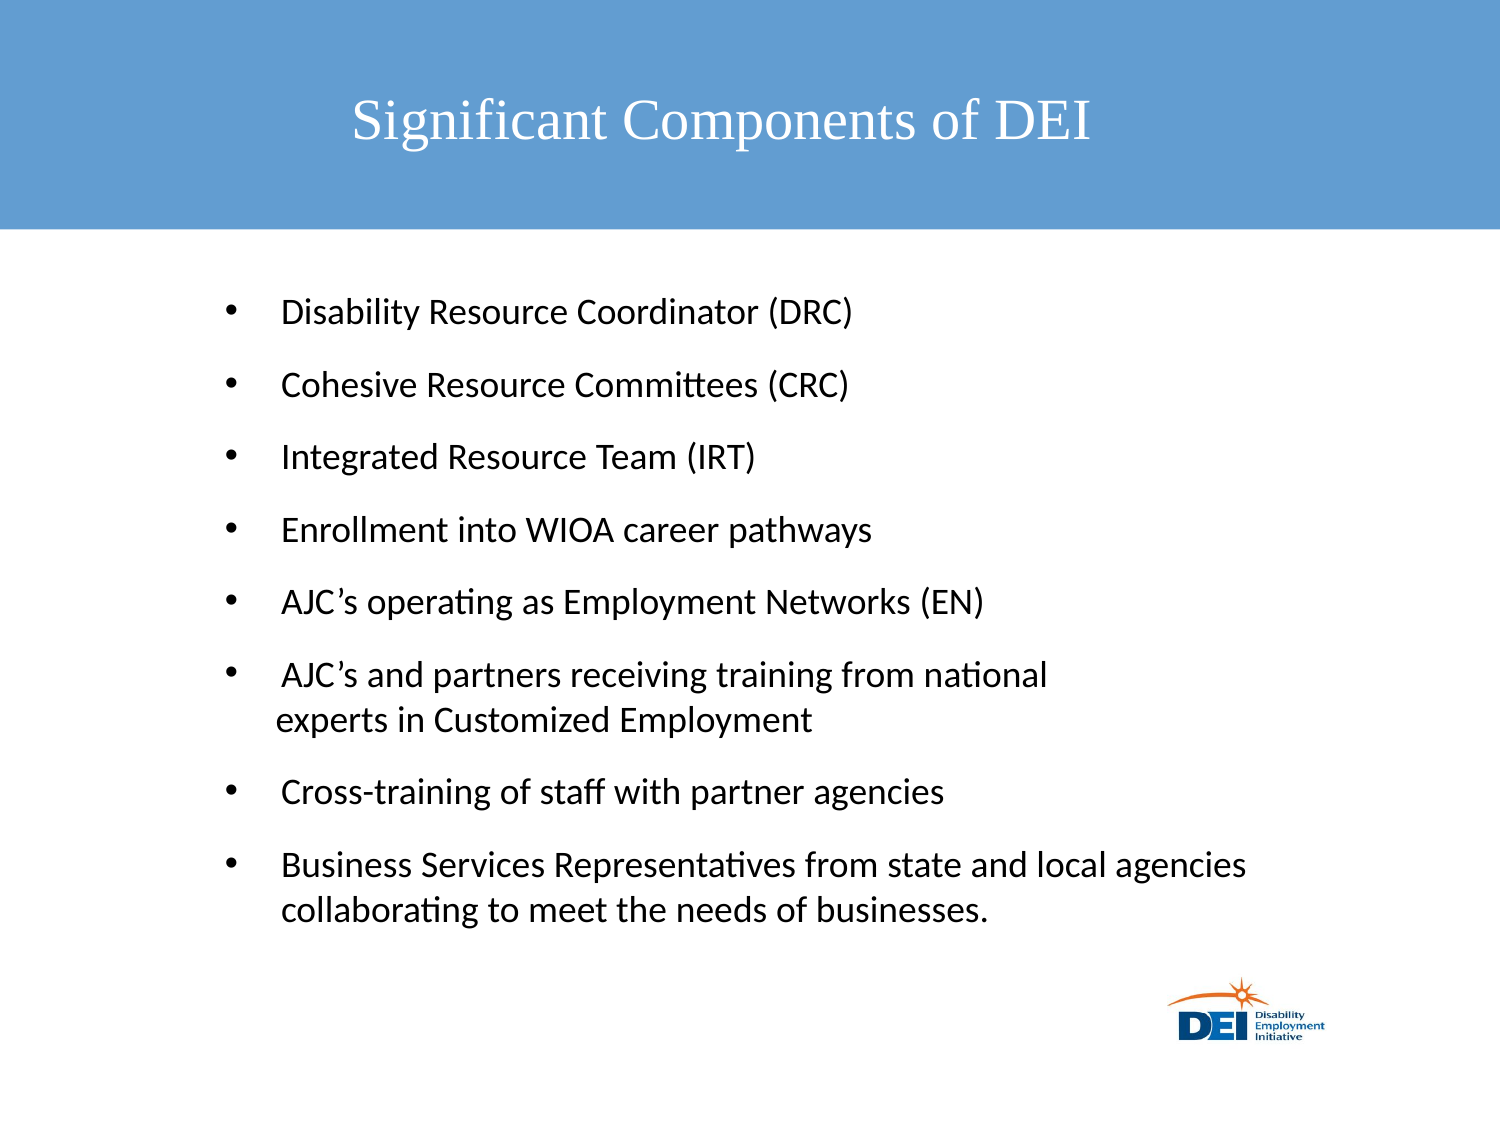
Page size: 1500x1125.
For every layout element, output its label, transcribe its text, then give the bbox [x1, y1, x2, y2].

text_box Disability Resource Coordinator (DRC) Cohesive Resource Committees (CRC) Integrated Resource Team (IRT) Enrollment into WIOA career pathways AJC’s operating as Employment Networks (EN) AJC’s and partners receiving training from national experts in Customized Employment Cross-training of staff with partner agencies Business Services Representatives from state and local agencies collaborating to meet the needs of businesses. [209, 279, 1385, 937]
picture [1167, 968, 1333, 1057]
text_box Significant Components of DEI [336, 73, 1107, 159]
